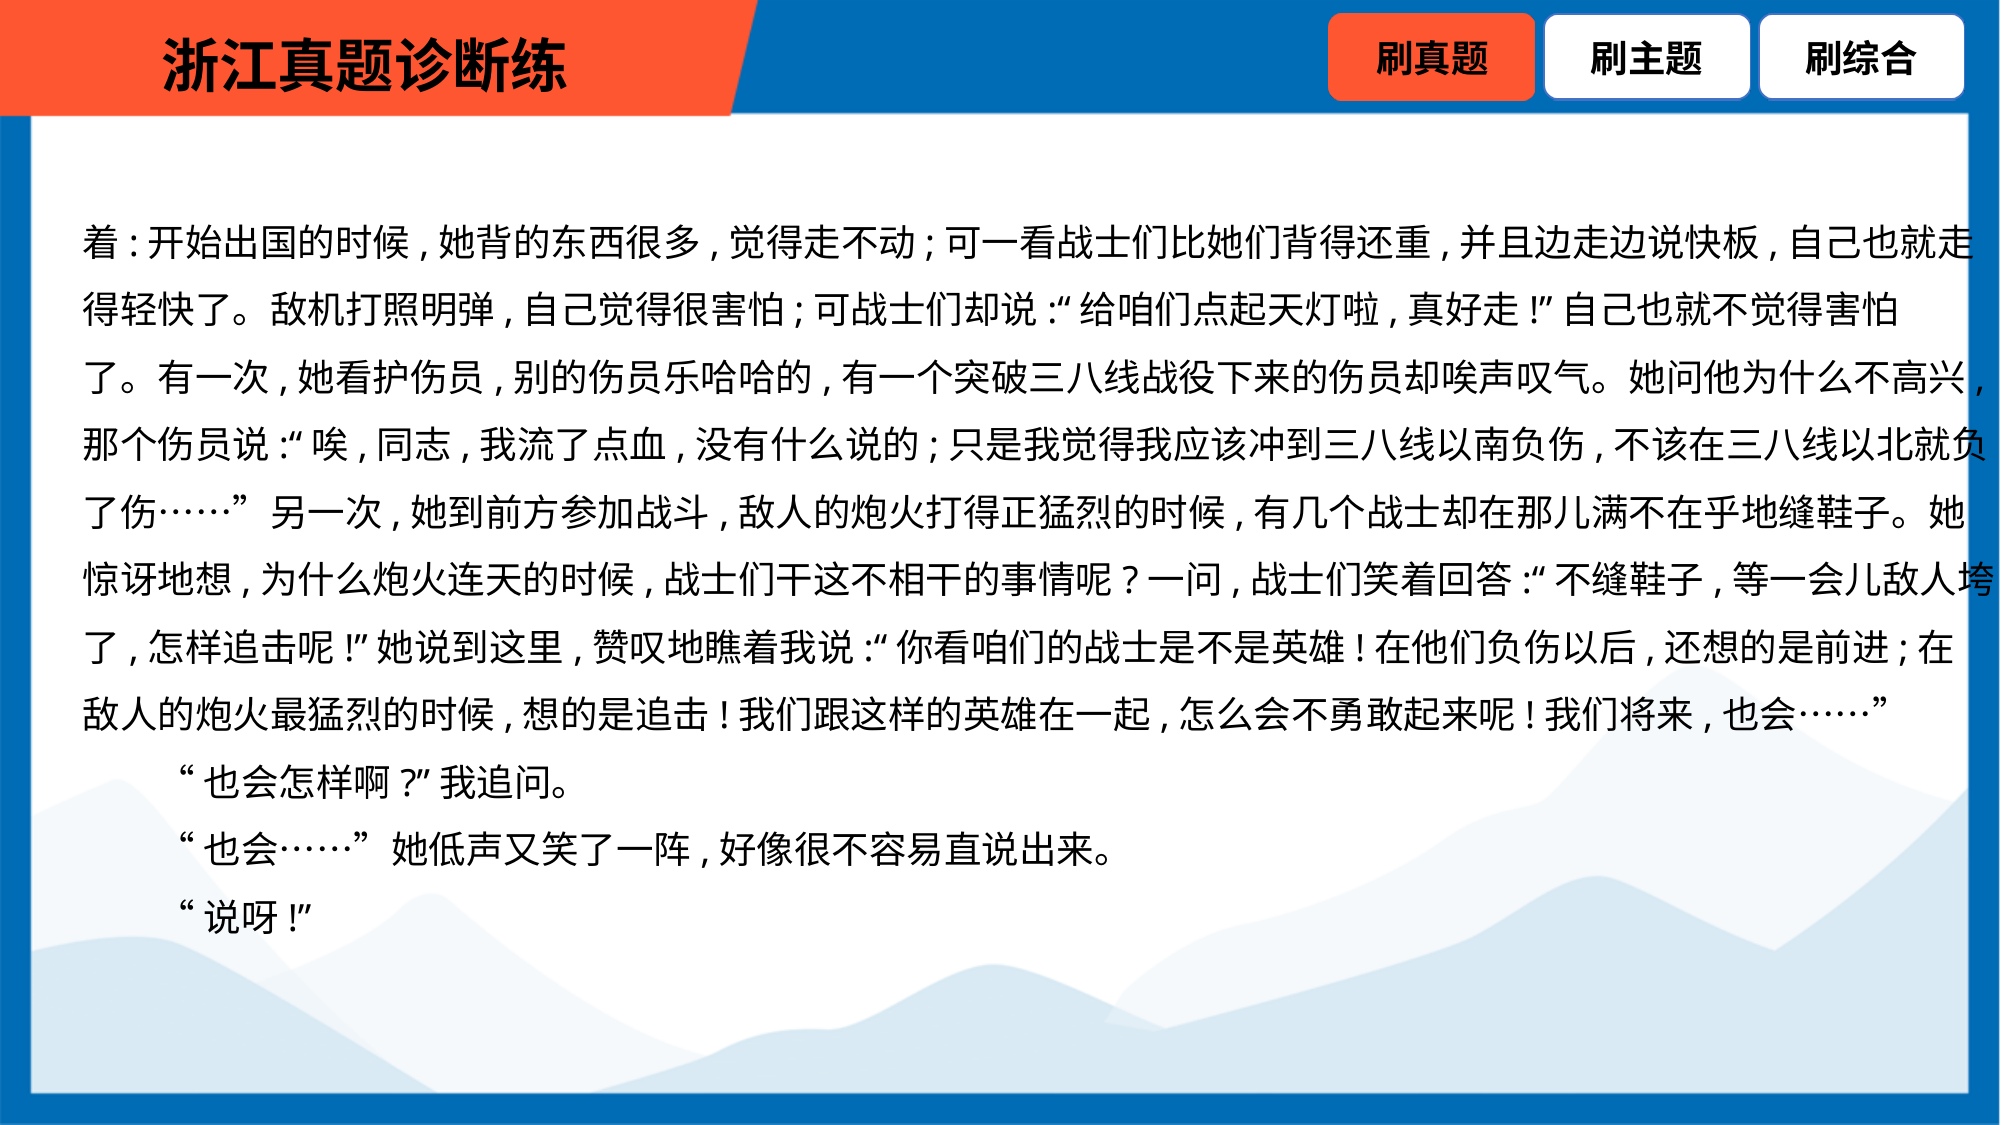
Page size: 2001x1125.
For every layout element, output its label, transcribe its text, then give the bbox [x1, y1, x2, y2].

text_box 着:开始出国的时候,她背的东西很多,觉得走不动;可一看战士们比她们背得还重,并且边走边说快板,自己也就走 得轻快了。敌机打照明弹,自己觉得很害怕;可战士们却说:“给咱们点起天灯啦,真好走!”自己也就不觉得害怕 了。有一次,她看护伤员,别的伤员乐哈哈的,有一个突破三八线战役下来的伤员却唉声叹气。她问他为什么不高兴, 那个伤员说:“唉,同志,我流了点血,没有什么说的;只是我觉得我应该冲到三八线以南负伤,不该在三八线以北就负 了伤……”另一次,她到前方参加战斗,敌人的炮火打得正猛烈的时候,有几个战士却在那儿满不在乎地缝鞋子。她 惊讶地想,为什么炮火连天的时候,战士们干这不相干的事情呢?一问,战士们笑着回答:“不缝鞋子,等一会儿敌人垮 了,怎样追击呢!”她说到这里,赞叹地瞧着我说:“你看咱们的战士是不是英雄!在他们负伤以后,还想的是前进;在 敌人的炮火最猛烈的时候,想的是追击!我们跟这样的英雄在一起,怎么会不勇敢起来呢!我们将来,也会……” “也会怎样啊?”我追问。 “也会……”她低声又笑了一阵,好像很不容易直说出来。 “说呀!” [82, 196, 1917, 320]
picture [0, 0, 2000, 1125]
